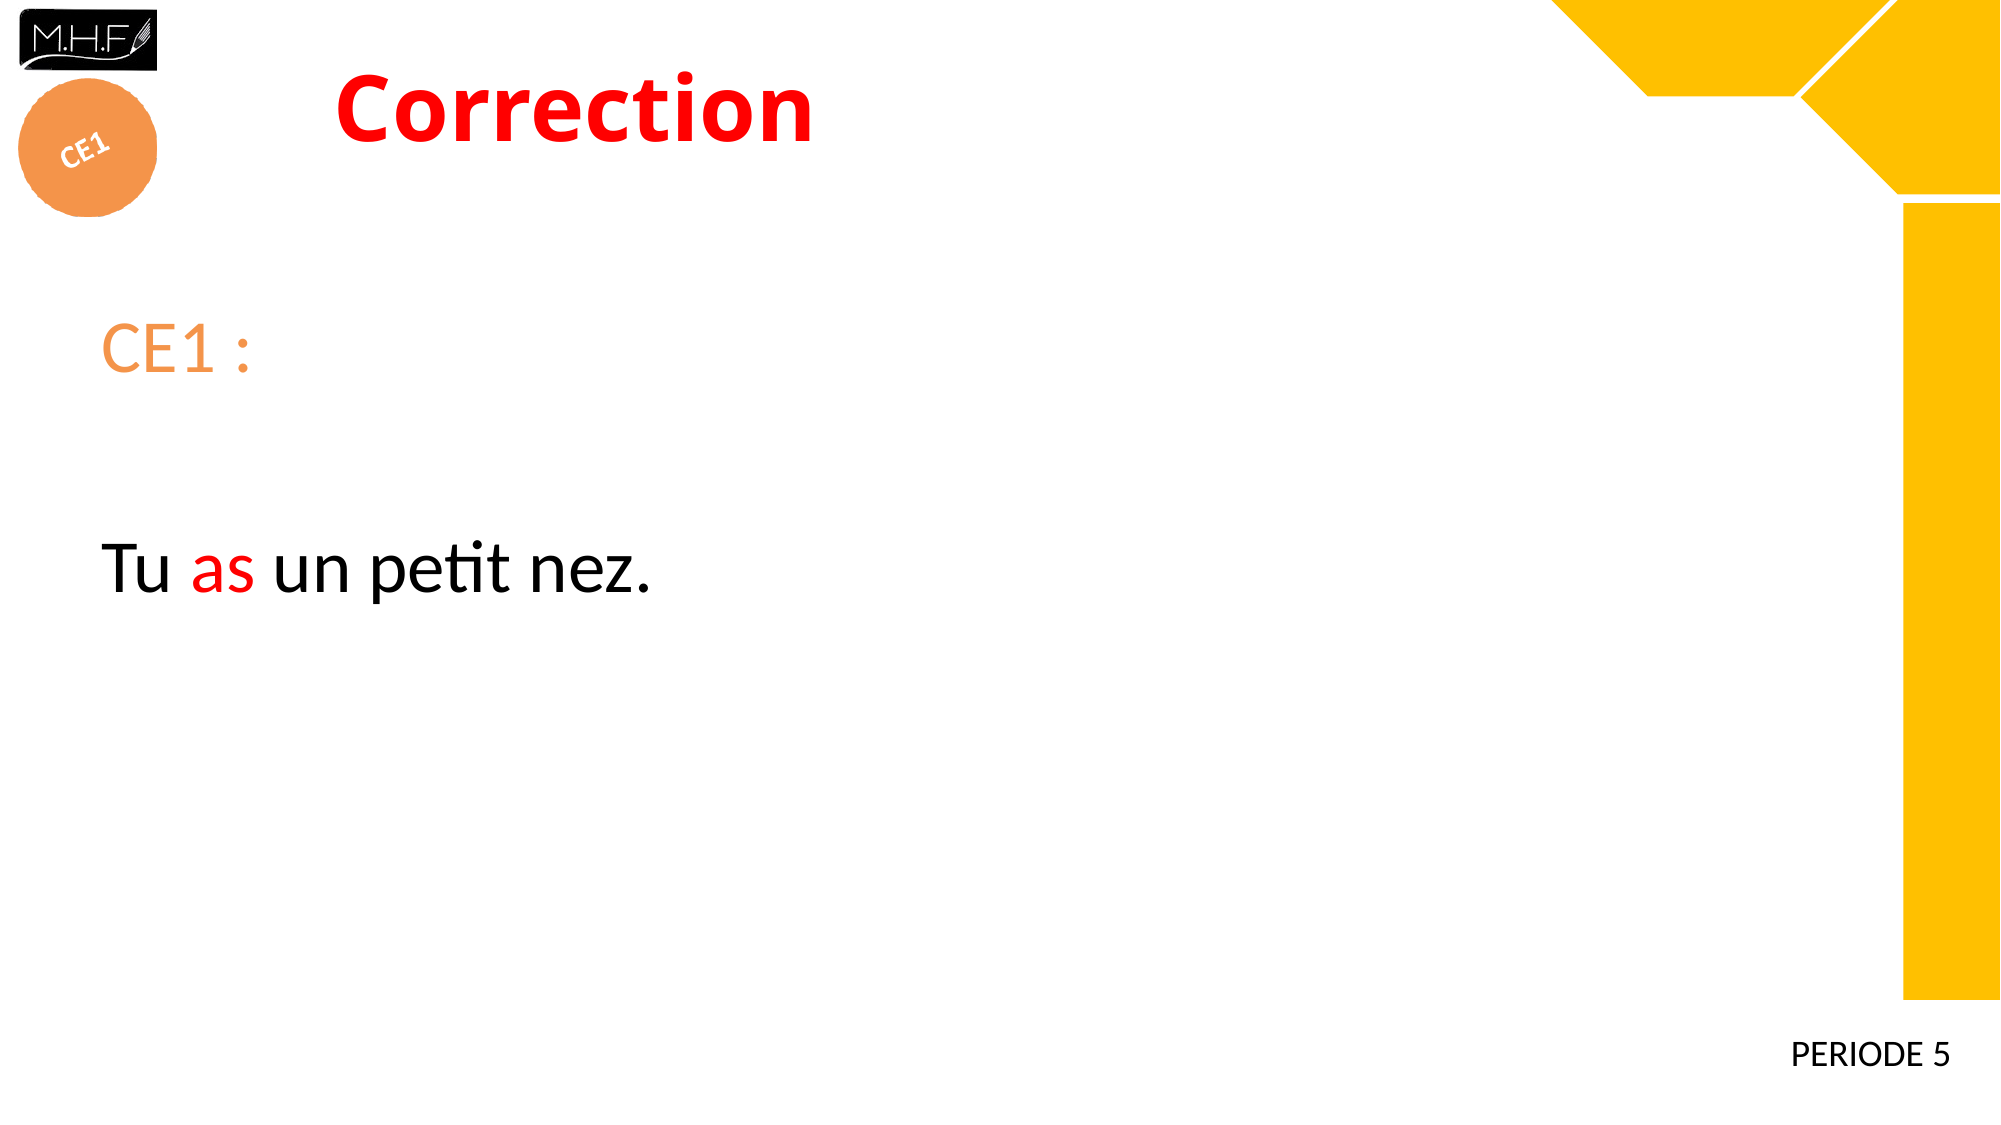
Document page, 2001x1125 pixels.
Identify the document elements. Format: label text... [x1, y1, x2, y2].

picture [16, 7, 157, 74]
text_box PERIODE 5 [1362, 1021, 1967, 1125]
title Correction [318, 3, 1865, 221]
text_box [1799, 0, 2000, 196]
text_box [1549, 0, 1892, 98]
text_box [1902, 202, 2000, 1001]
list CE1 : Tu as un petit nez. [86, 300, 1748, 1015]
picture [18, 78, 157, 218]
